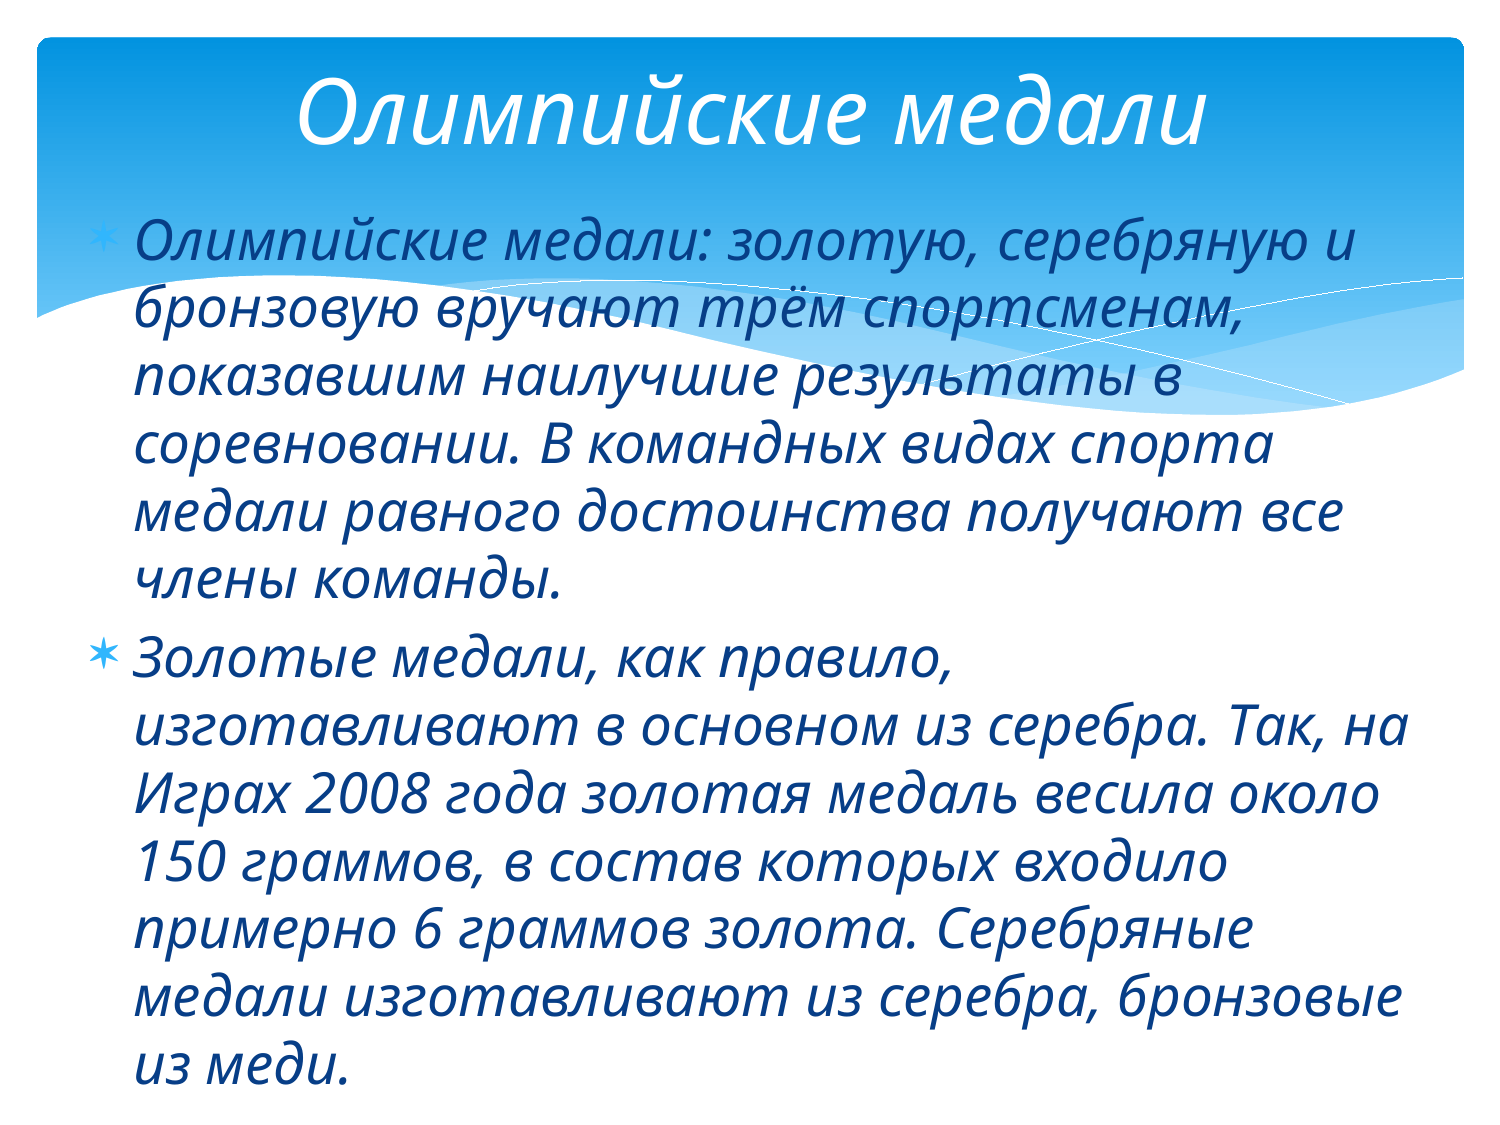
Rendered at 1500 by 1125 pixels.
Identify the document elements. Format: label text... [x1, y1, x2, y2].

list Олимпийские медали: золотую, серебряную и бронзовую вручают трём спортсменам, показавшим наилучшие результаты в соревновании. В командных видах спорта медали равного достоинства получают все члены команды. Золотые медали, как правило, изготавливают в основном из серебра. Так, на Играх 2008 года золотая медаль весила около 150 граммов, в состав которых входило примерно 6 граммов золота. Серебряные медали изготавливают из серебра, бронзовые из меди. [75, 196, 1425, 1106]
title Олимпийские медали [76, 5, 1427, 212]
